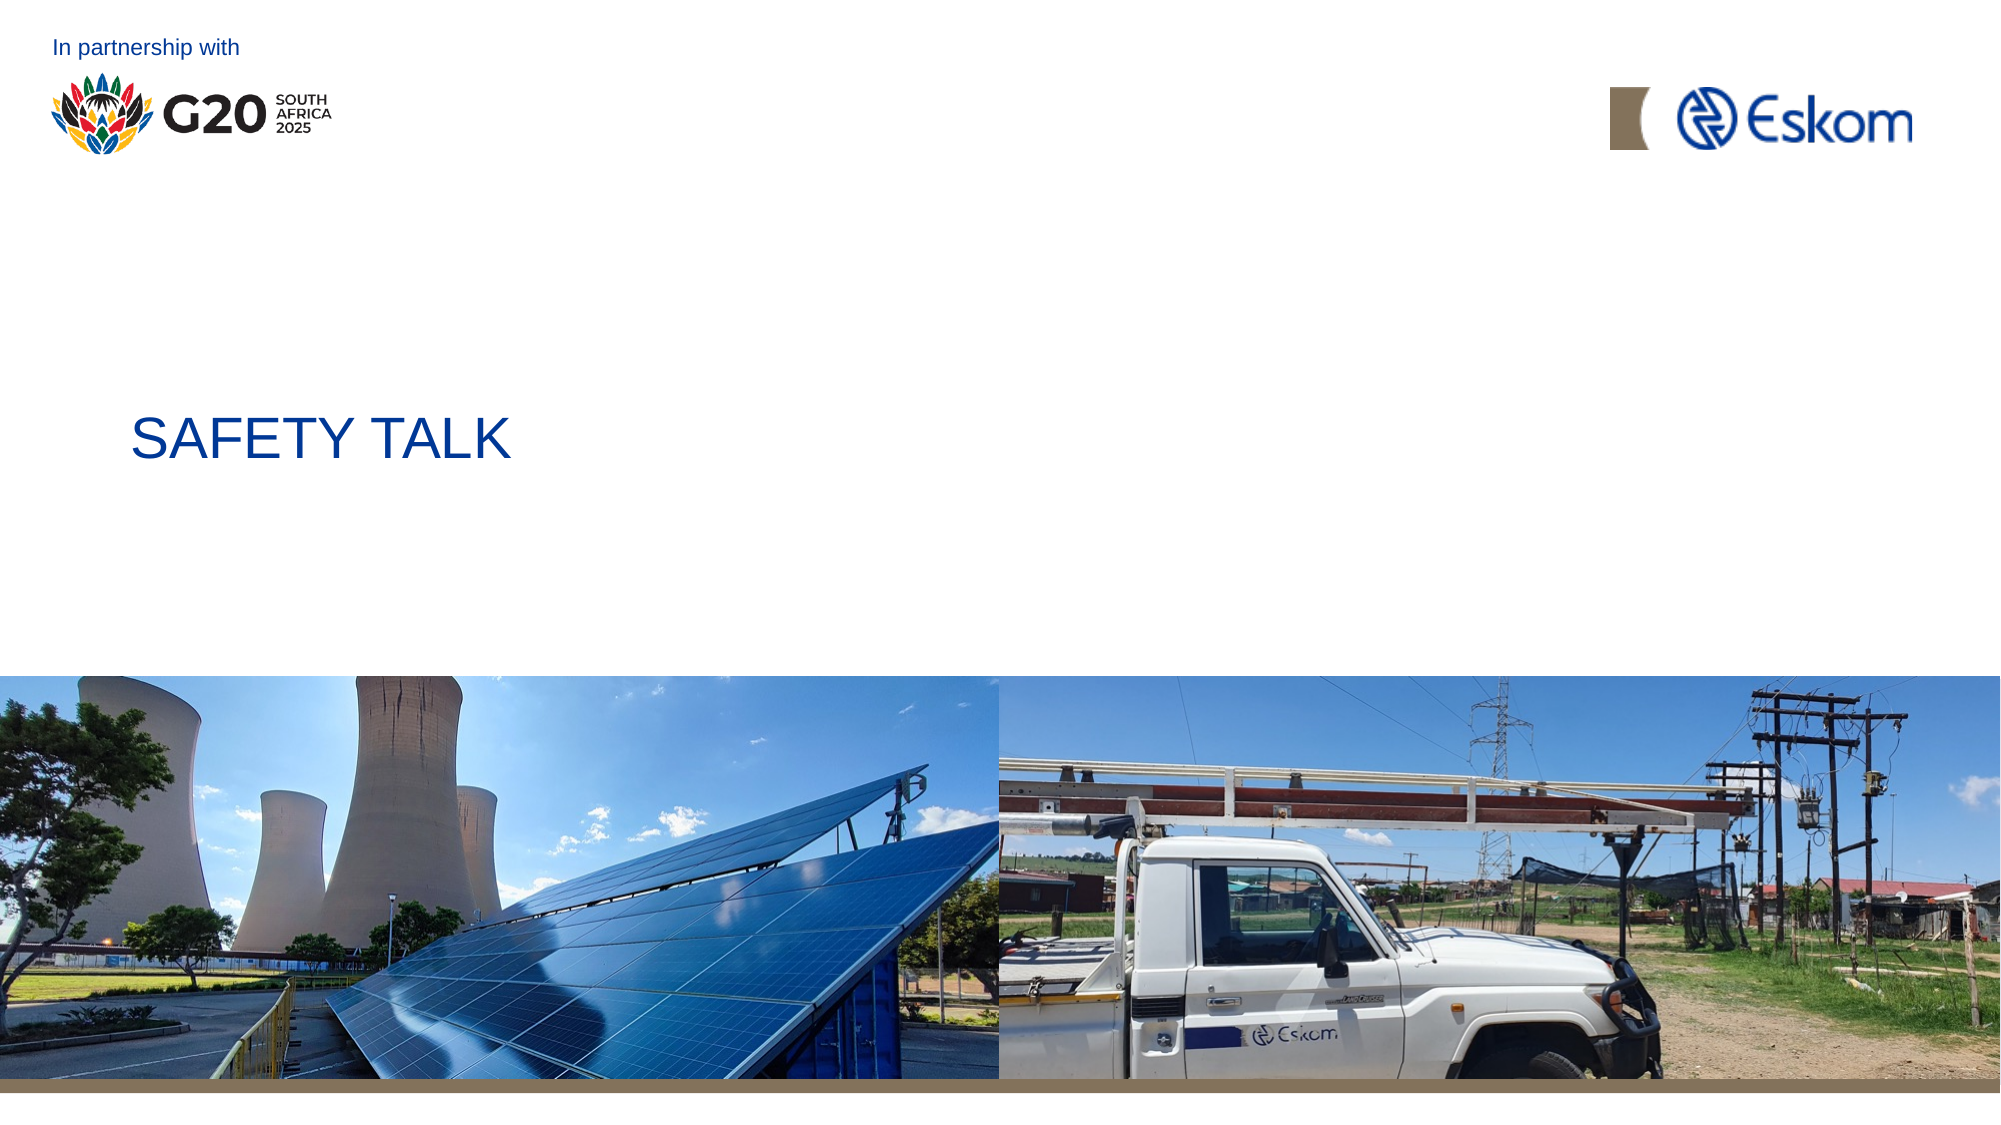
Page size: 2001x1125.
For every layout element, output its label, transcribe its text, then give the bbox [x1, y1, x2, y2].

picture [50, 72, 337, 155]
picture [0, 676, 2000, 1080]
title SAFETY TALK [115, 367, 1157, 479]
